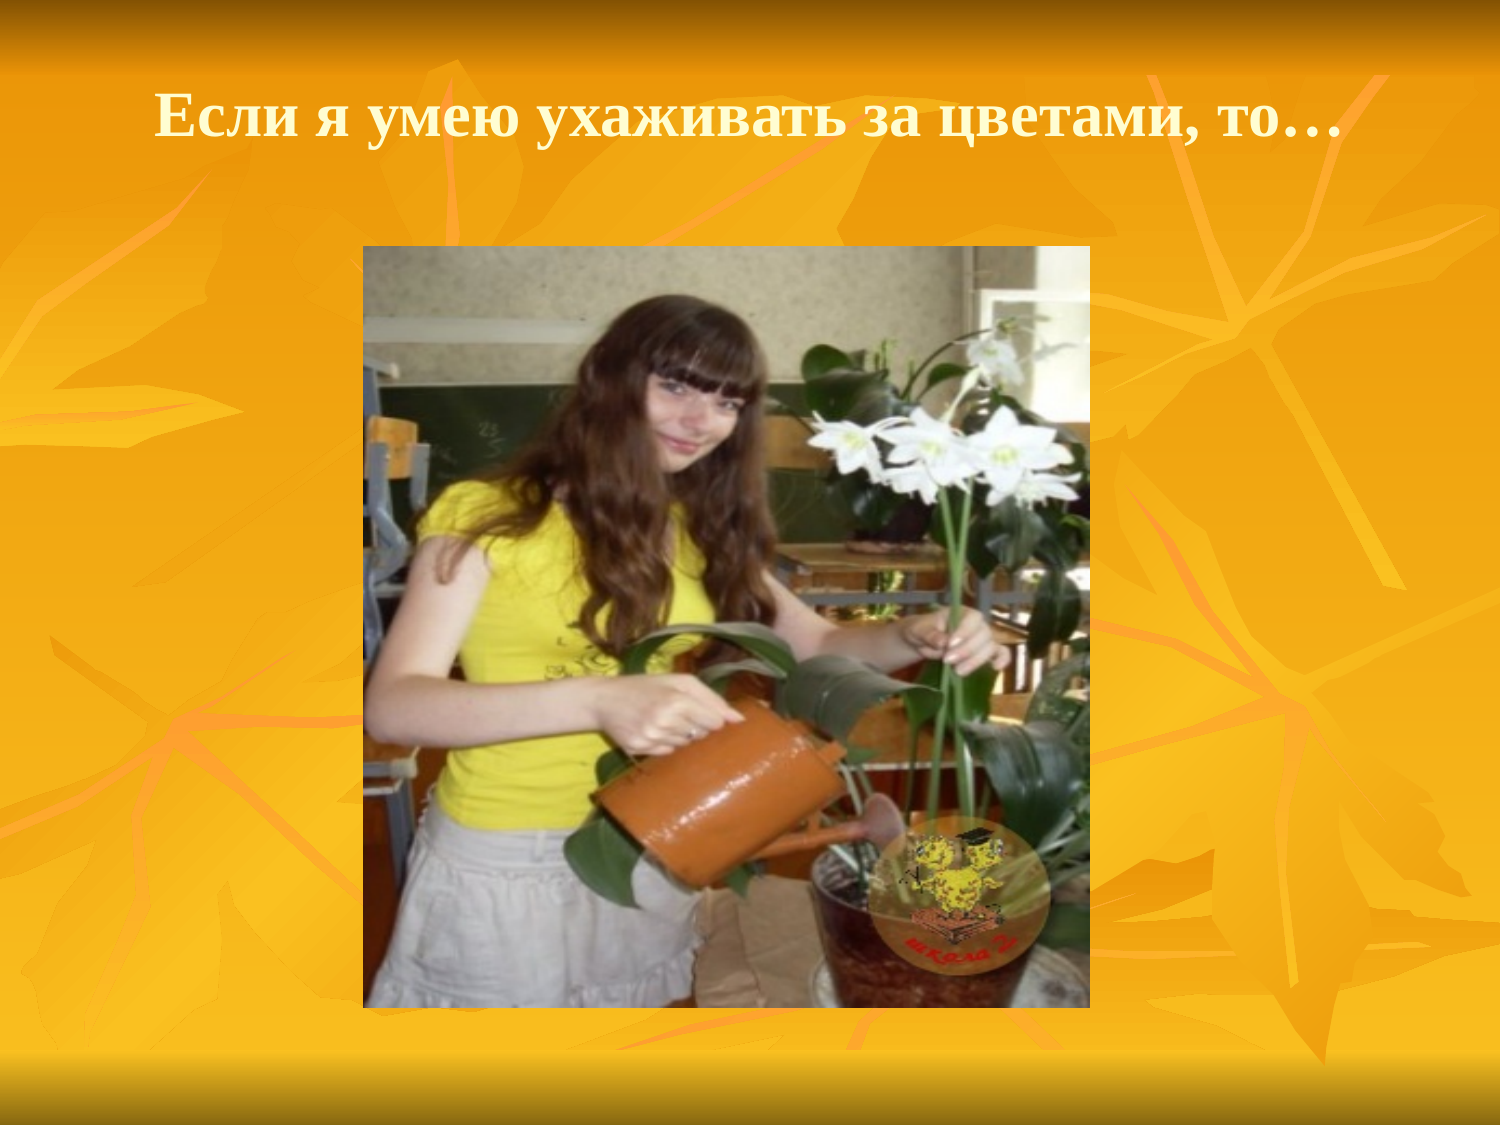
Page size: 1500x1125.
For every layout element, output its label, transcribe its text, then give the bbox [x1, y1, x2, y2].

title Если я умею ухаживать за цветами, то… [74, 45, 1426, 177]
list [363, 245, 1091, 1008]
